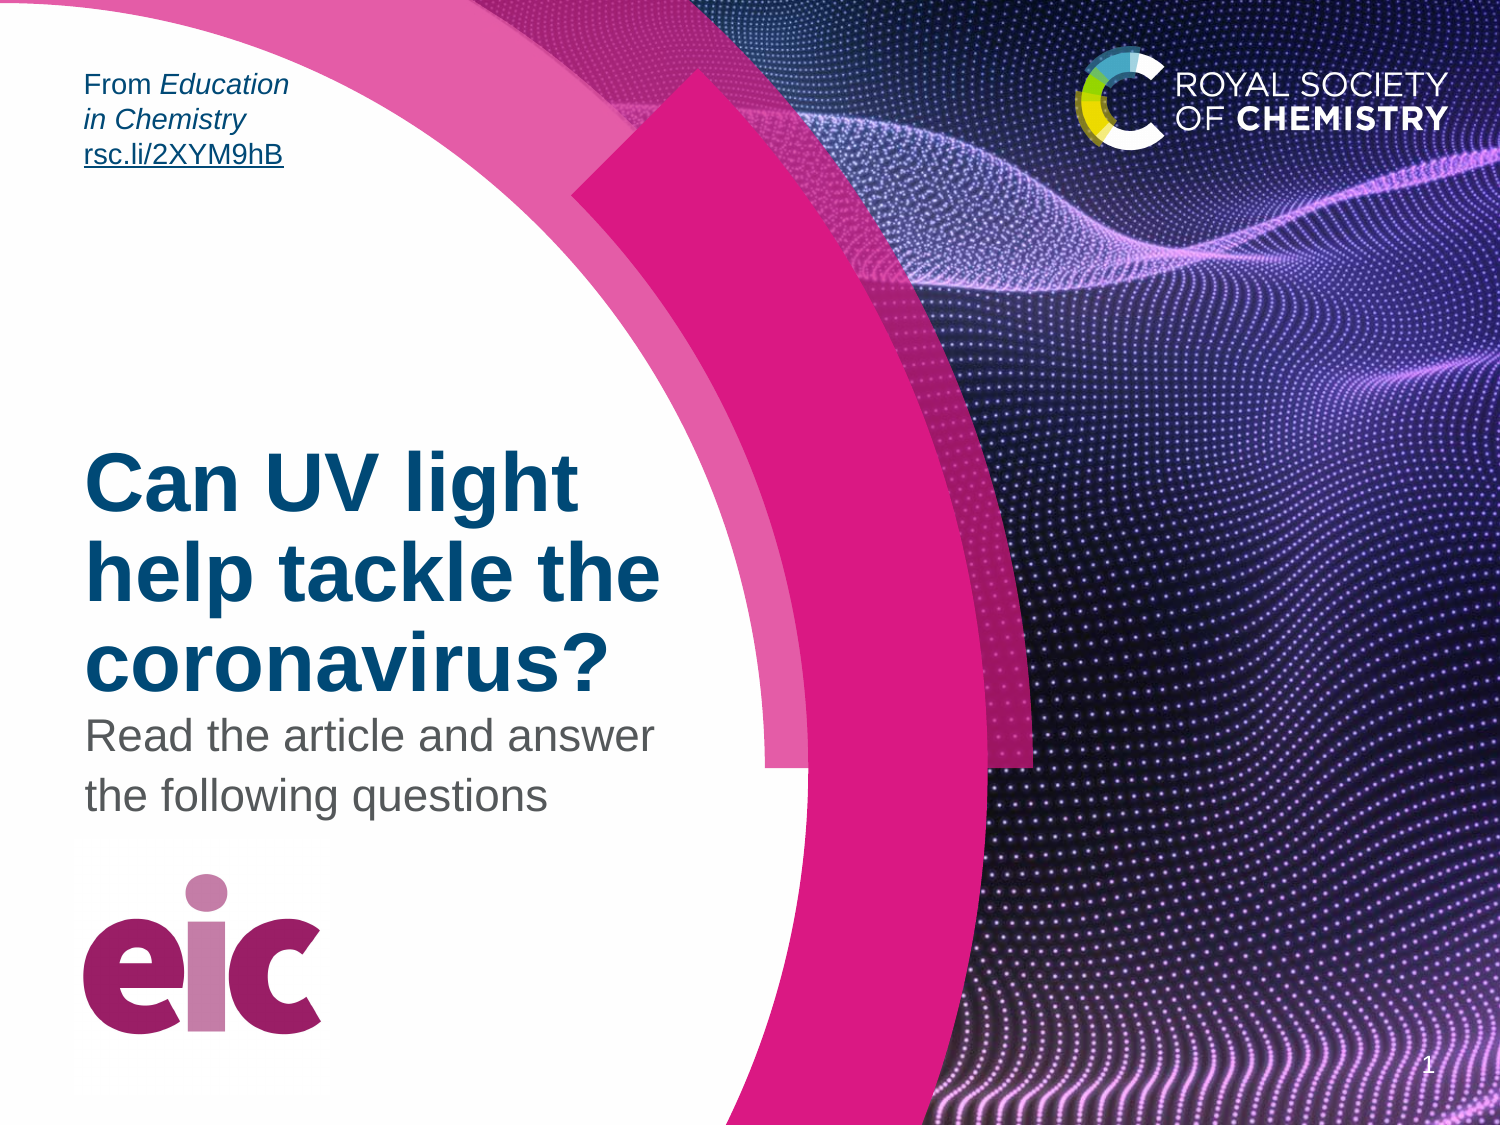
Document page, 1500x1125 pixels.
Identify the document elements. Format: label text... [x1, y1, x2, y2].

slide_number 1 [1269, 1033, 1451, 1094]
picture [73, 838, 330, 1095]
text_box From Education in Chemistry rsc.li/2XYM9hB [68, 57, 308, 178]
title Can UV light help tackle the coronavirus? [69, 325, 699, 692]
picture [690, 0, 1500, 1125]
subtitle Read the article and answer the following questions [69, 692, 699, 1017]
